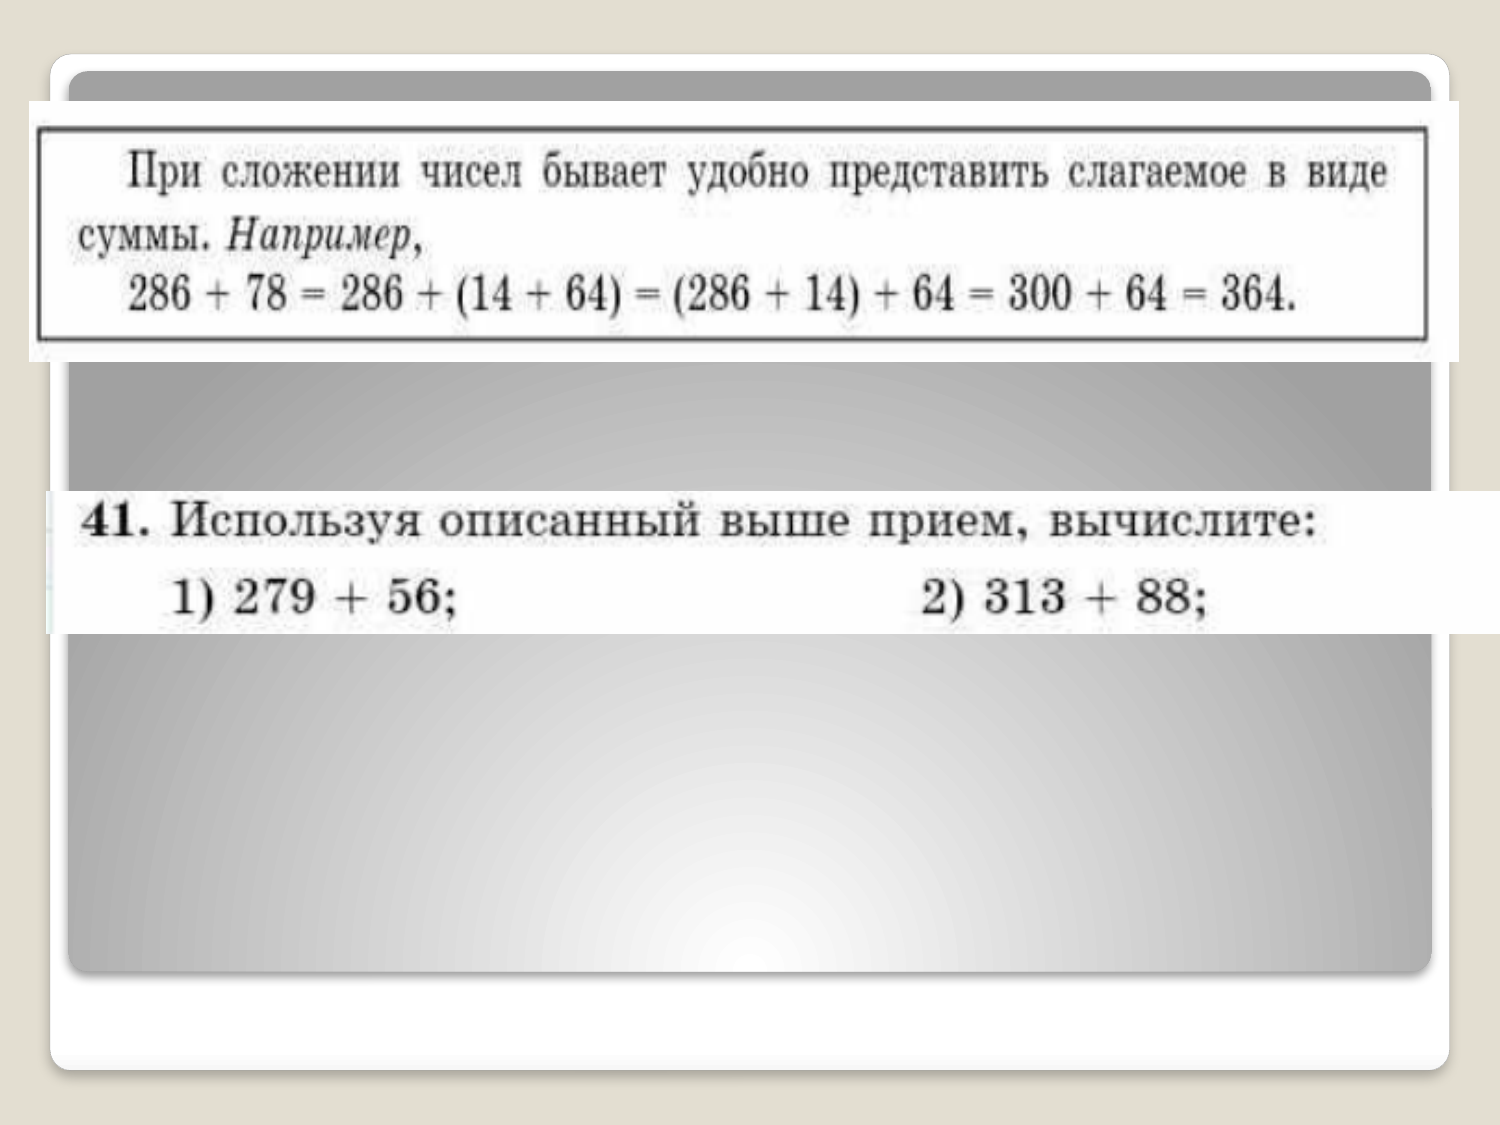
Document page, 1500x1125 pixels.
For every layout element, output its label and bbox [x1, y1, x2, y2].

list [46, 491, 1500, 634]
picture [29, 101, 1459, 362]
